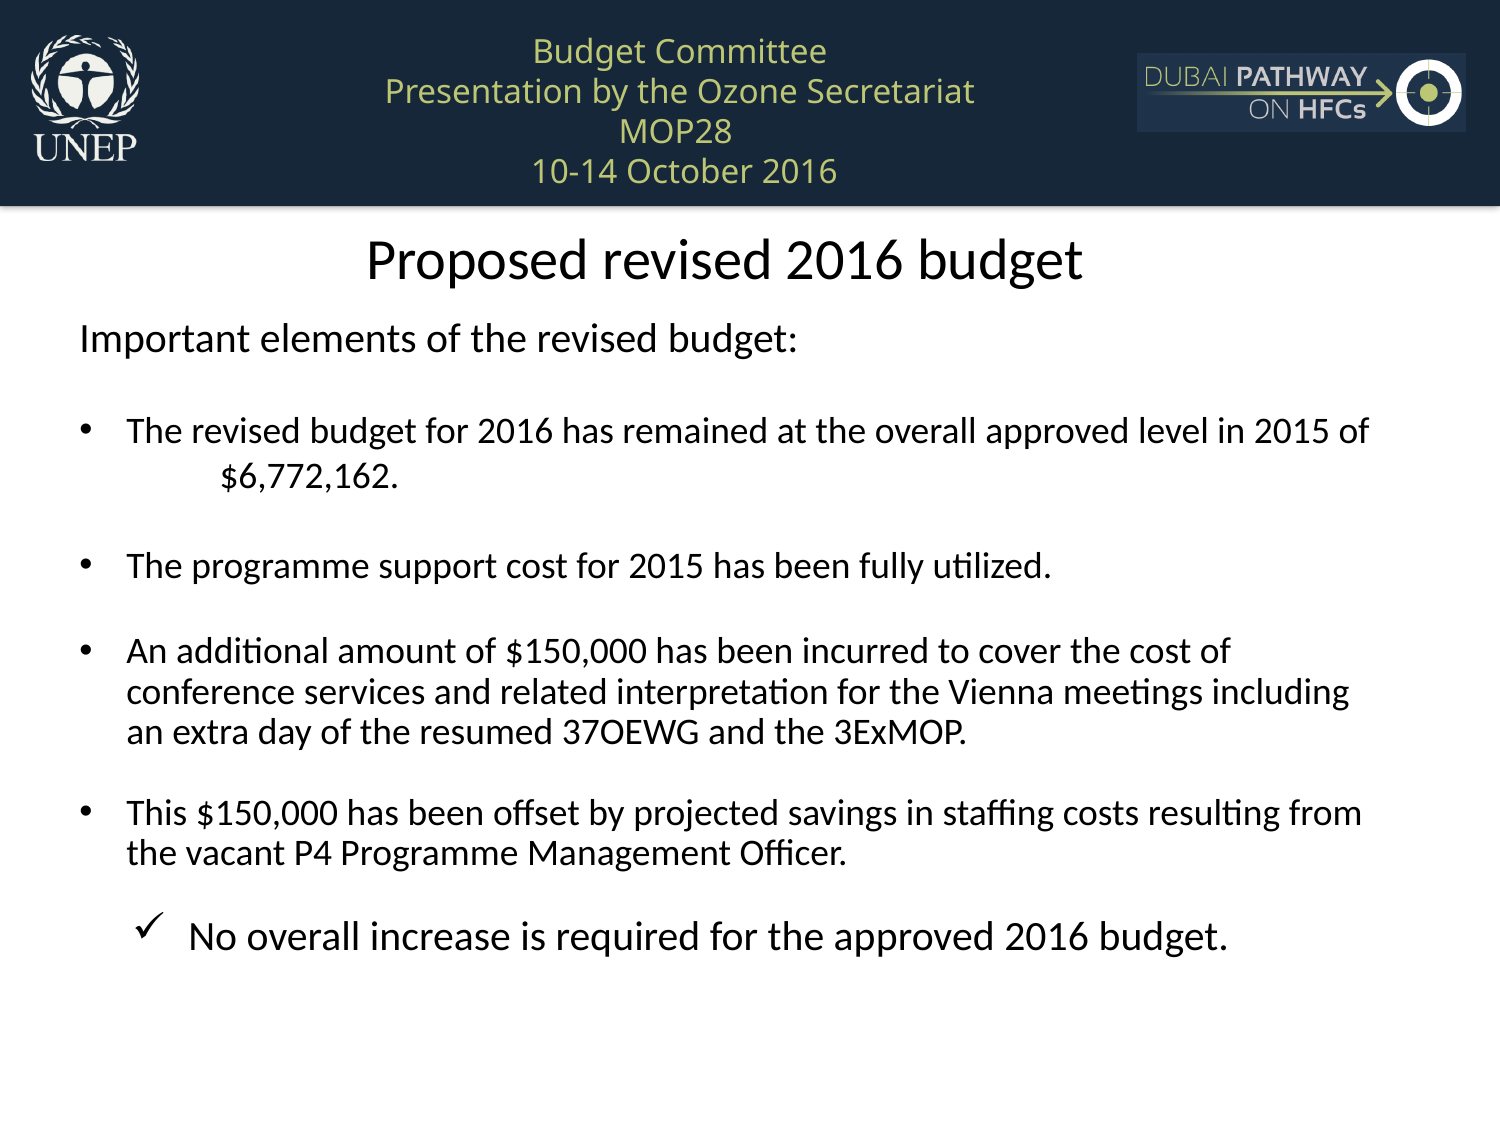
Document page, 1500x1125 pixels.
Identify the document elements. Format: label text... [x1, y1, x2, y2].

text_box Budget Committee Presentation by the Ozone Secretariat MOP28 10-14 October 2016 [276, 23, 1093, 198]
picture [1137, 53, 1466, 132]
picture [31, 35, 140, 161]
text_box Proposed revised 2016 budget [260, 213, 1190, 299]
text_box Important elements of the revised budget: The revised budget for 2016 has remained at the overall approved level in 2015 of $6,772,162. The programme support cost for 2015 has been fully utilized. An additional amount of $150,000 has been incurred to cover the cost of conference services and related interpretation for the Vienna meetings including an extra day of the resumed 37OEWG and the 3ExMOP. This $150,000 has been offset by projected savings in staffing costs resulting from the vacant P4 Programme Management Officer. No overall increase is required for the approved 2016 budget. [64, 303, 1396, 1012]
text_box [0, 0, 1500, 207]
